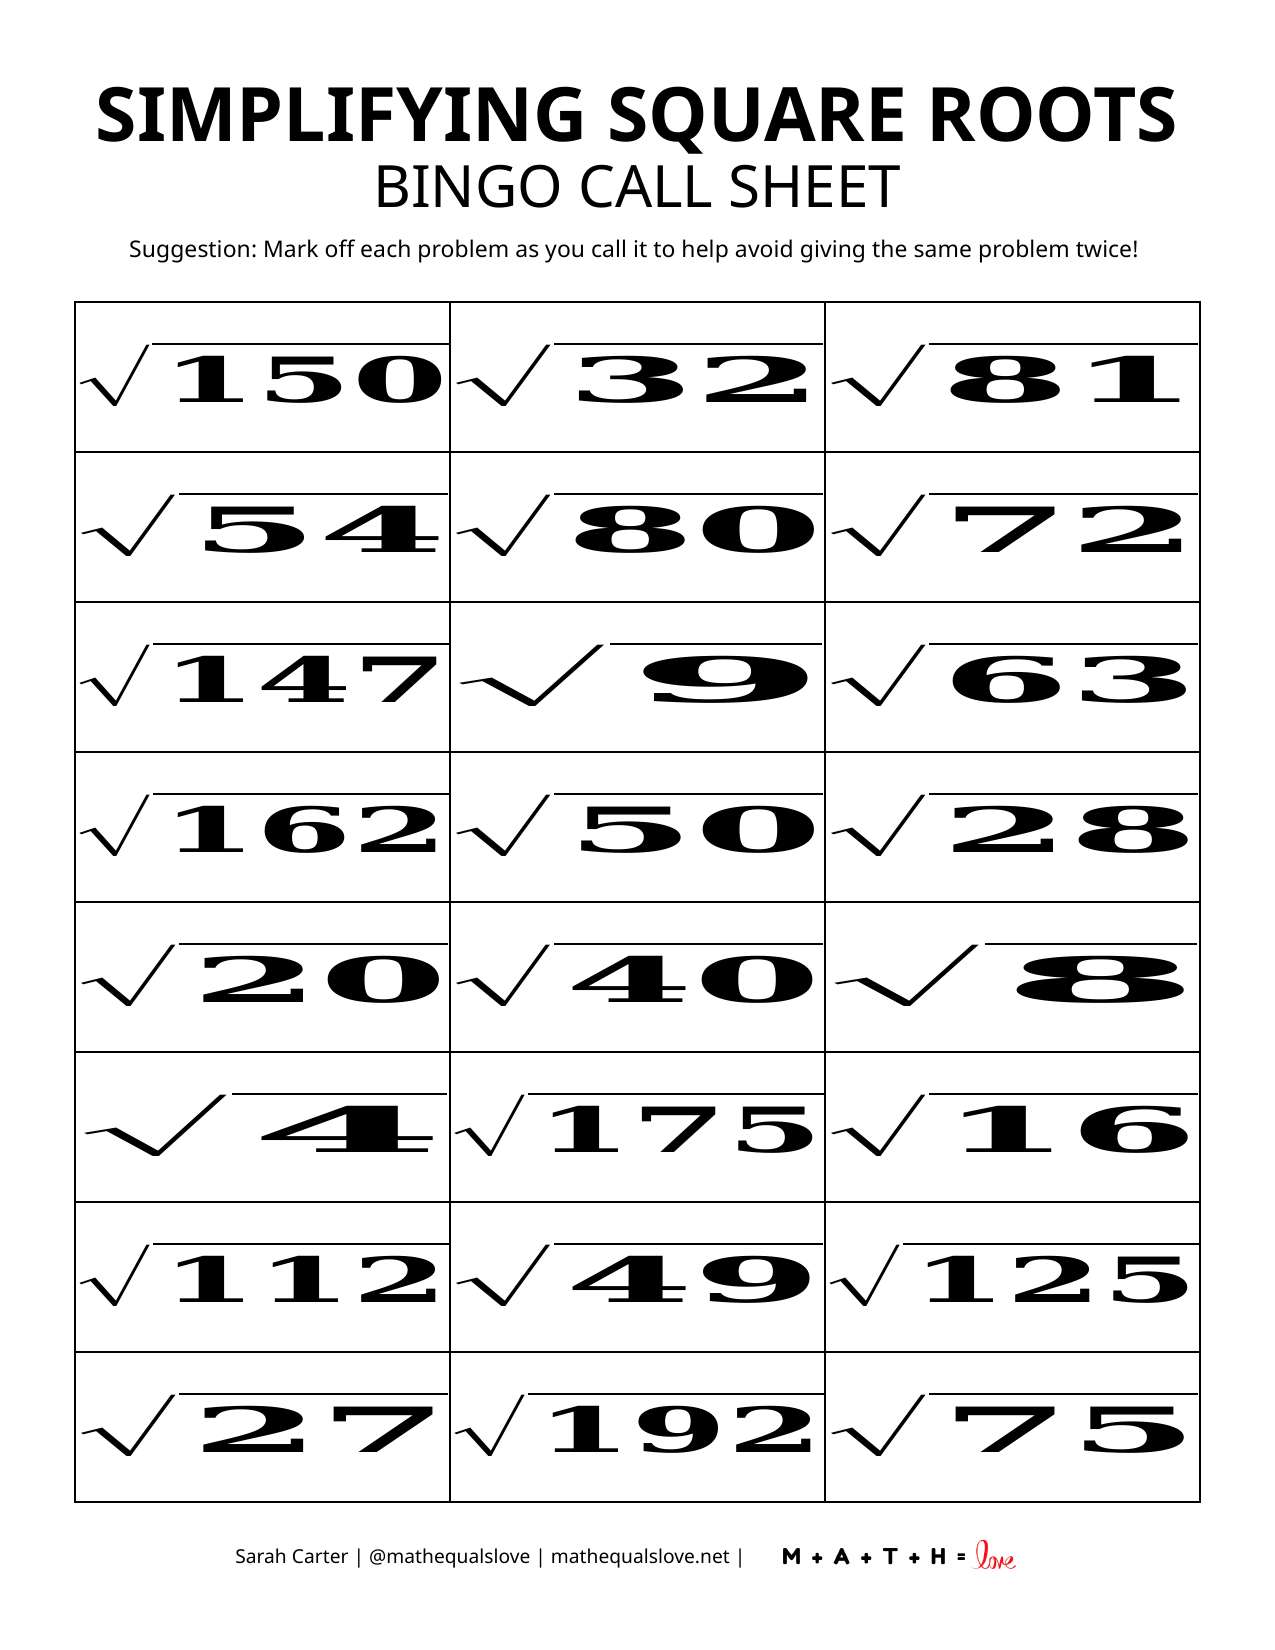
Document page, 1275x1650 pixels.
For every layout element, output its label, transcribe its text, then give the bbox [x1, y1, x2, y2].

table_cell [826, 1203, 1199, 1351]
table_cell [76, 1353, 449, 1501]
table_header [826, 303, 1199, 451]
table_cell [826, 753, 1199, 901]
table_cell [76, 753, 449, 901]
table_cell [826, 903, 1199, 1051]
table_cell [451, 753, 824, 901]
table_cell [451, 903, 824, 1051]
table_cell [826, 603, 1199, 751]
table_cell [826, 1053, 1199, 1201]
table_header [451, 303, 824, 451]
table_cell [826, 1353, 1199, 1501]
text_box SIMPLIFYING SQUARE ROOTS [74, 59, 1200, 165]
table_cell [451, 1203, 824, 1351]
text_box BINGO CALL SHEET [74, 165, 1200, 226]
table_cell [451, 1353, 824, 1501]
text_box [220, 1535, 1055, 1576]
table_cell [451, 453, 824, 601]
table_cell [76, 603, 449, 751]
table_cell [76, 453, 449, 601]
table_cell [76, 903, 449, 1051]
table_header [76, 303, 449, 451]
table_cell [76, 1053, 449, 1201]
text_box Suggestion: Mark off each problem as you call it to help avoid giving the same problem twice! [74, 227, 1200, 270]
table_cell [76, 1203, 449, 1351]
table_cell [451, 1053, 824, 1201]
table_cell [826, 453, 1199, 601]
table_cell [451, 603, 824, 751]
